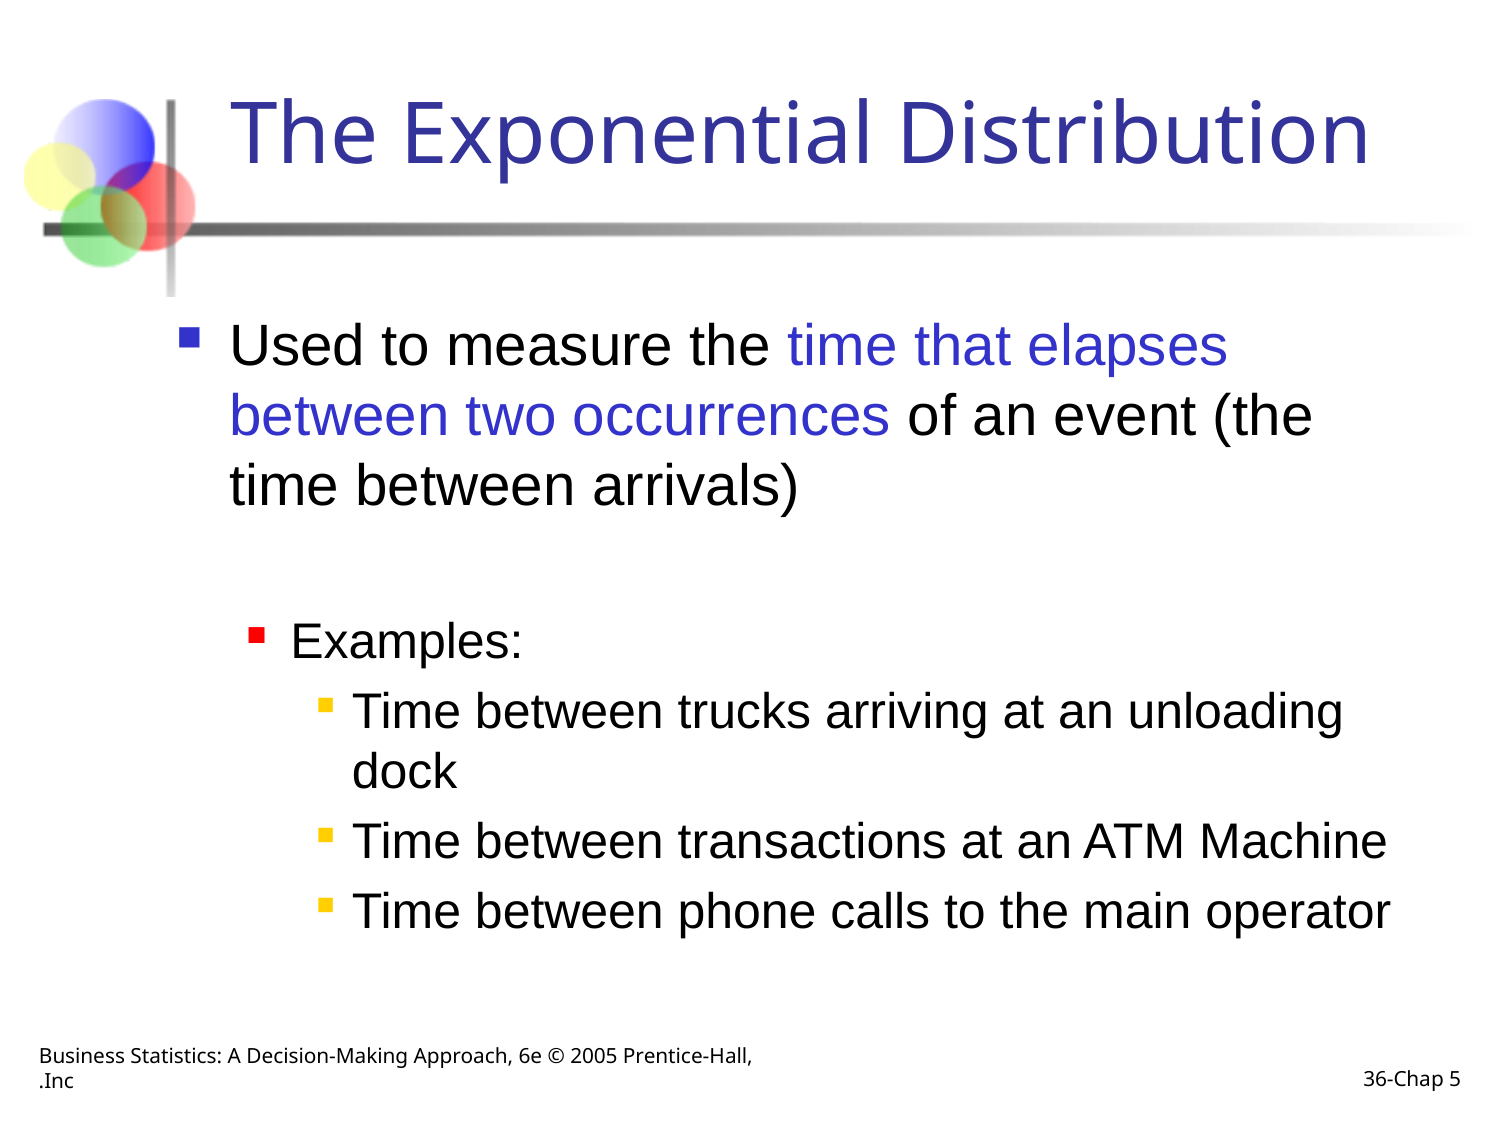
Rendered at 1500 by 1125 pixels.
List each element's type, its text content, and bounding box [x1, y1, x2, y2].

title The Exponential Distribution [162, 62, 1441, 188]
footer Business Statistics: A Decision-Making Approach, 6e © 2005 Prentice-Hall, Inc. [24, 1050, 788, 1100]
slide_number Chap 5-36 [1162, 1050, 1475, 1101]
picture [24, 99, 1475, 297]
list Used to measure the time that elapses between two occurrences of an event (the time between arrivals) Examples: Time between trucks arriving at an unloading dock Time between transactions at an ATM Machine Time between phone calls to the main operator [162, 299, 1450, 975]
